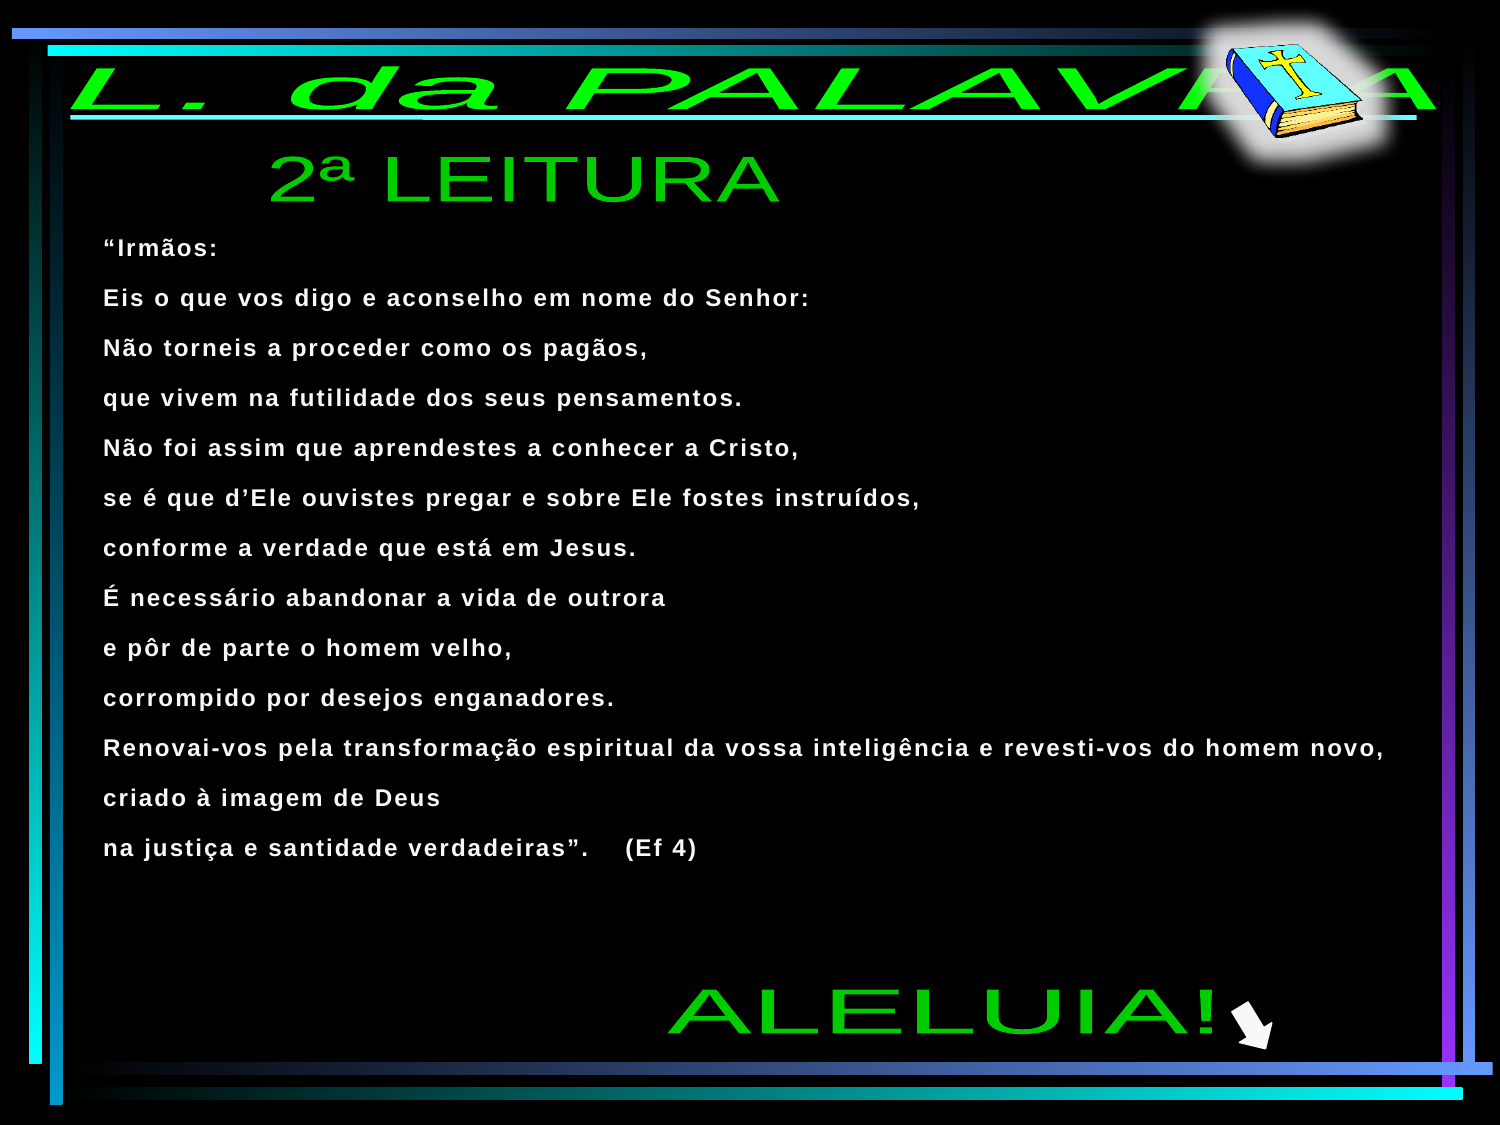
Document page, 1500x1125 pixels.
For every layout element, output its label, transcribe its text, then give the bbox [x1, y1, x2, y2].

text_box “Irmãos: Eis o que vos digo e aconselho em nome do Senhor: Não torneis a proceder como os pagãos, que vivem na futilidade dos seus pensamentos. Não foi assim que aprendestes a conhecer a Cristo, se é que d’Ele ouvistes pregar e sobre Ele fostes instruídos, conforme a verdade que está em Jesus. É necessário abandonar a vida de outrora e pôr de parte o homem velho, corrompido por desejos enganadores. Renovai-vos pela transformação espiritual da vossa inteligência e revesti-vos do homem novo, criado à imagem de Deus na justiça e santidade verdadeiras”. (Ef 4) [88, 220, 1448, 886]
text_box [1231, 1001, 1272, 1049]
picture [1226, 42, 1365, 138]
